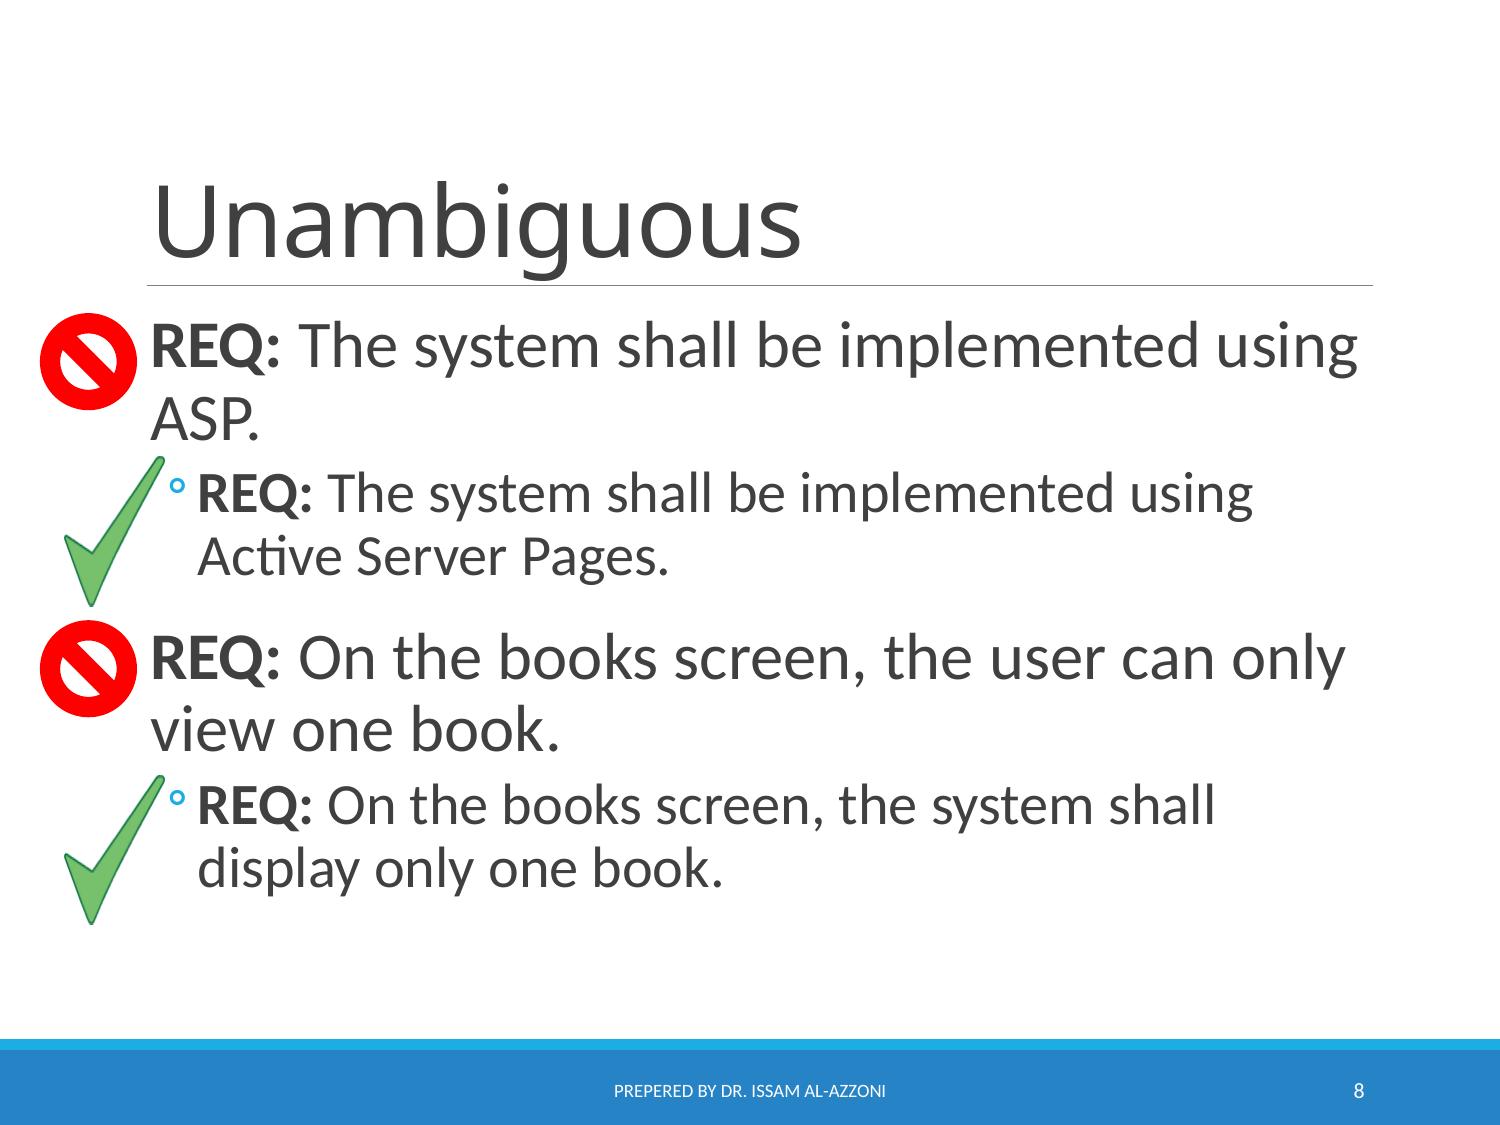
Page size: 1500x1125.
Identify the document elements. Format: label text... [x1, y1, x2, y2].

picture [64, 455, 166, 607]
picture [64, 774, 166, 926]
text_box [39, 313, 138, 411]
slide_number 8 [1218, 1059, 1380, 1120]
footer Prepered by Dr. Issam Al-Azzoni [453, 1059, 1047, 1120]
text_box [39, 620, 138, 718]
list REQ: The system shall be implemented using ASP. REQ: The system shall be implemented using Active Server Pages. REQ: On the books screen, the user can only view one book. REQ: On the books screen, the system shall display only one book. [135, 302, 1373, 963]
title Unambiguous [135, 47, 1373, 285]
